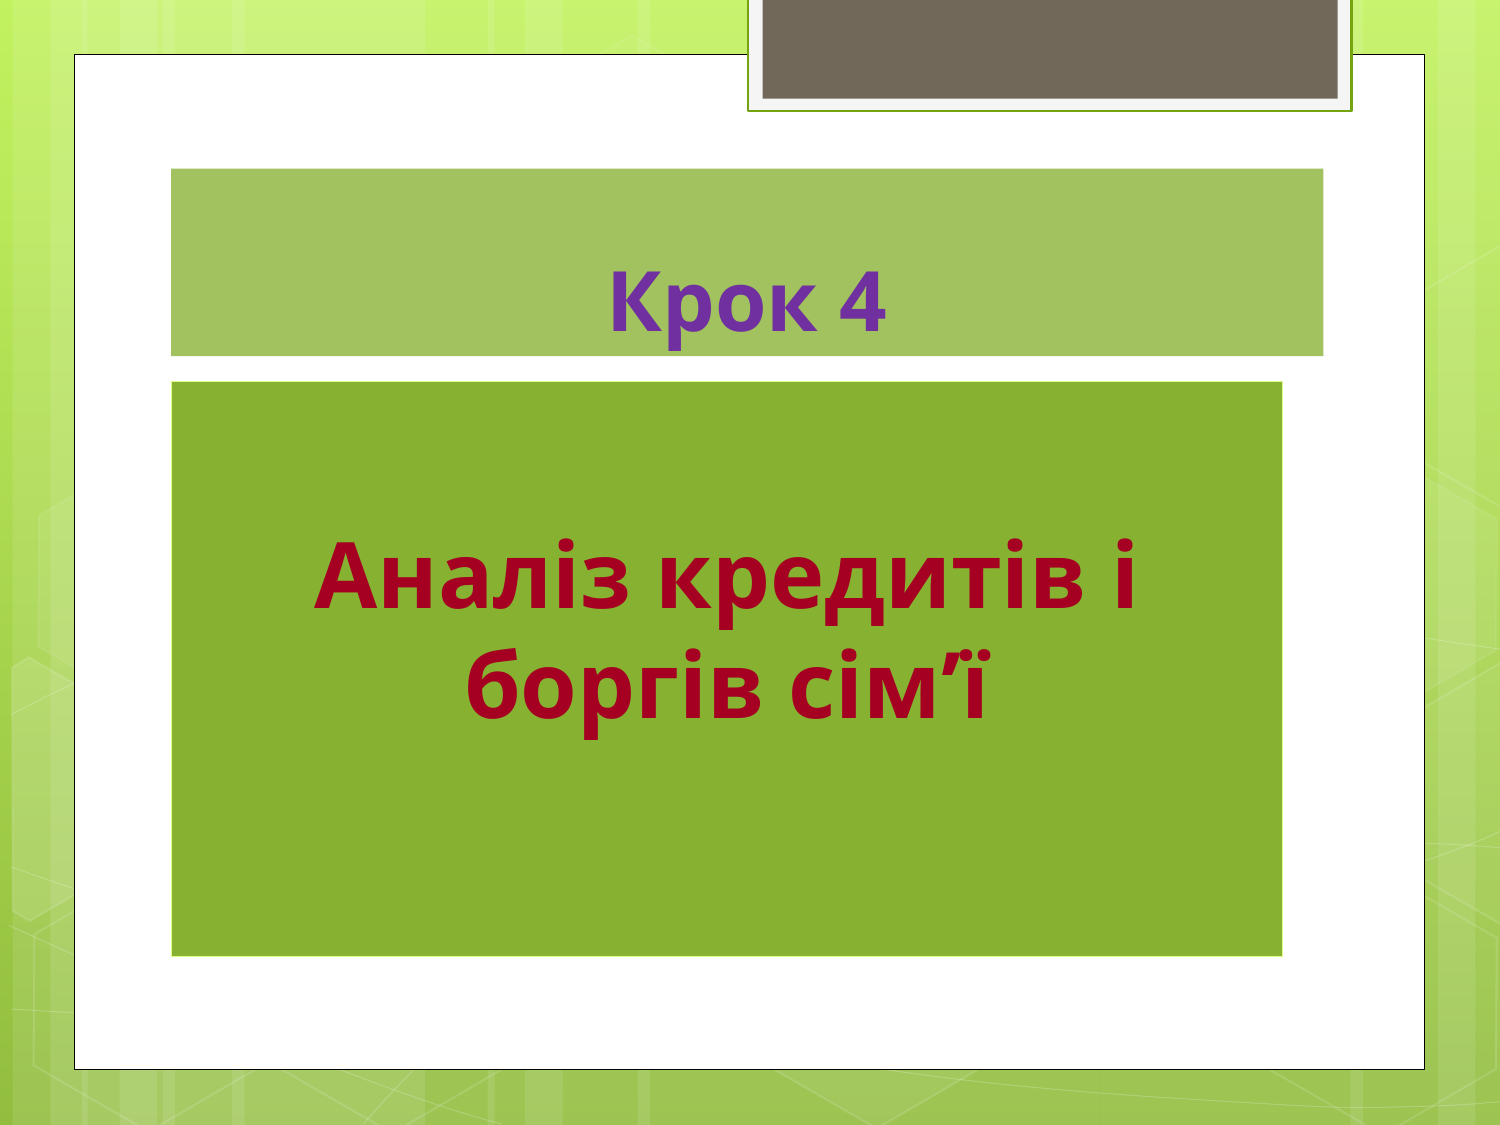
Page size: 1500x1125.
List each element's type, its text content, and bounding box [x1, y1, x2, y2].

title Крок 4 [171, 168, 1324, 357]
list Аналіз кредитів і боргів сім’ї [171, 381, 1283, 957]
